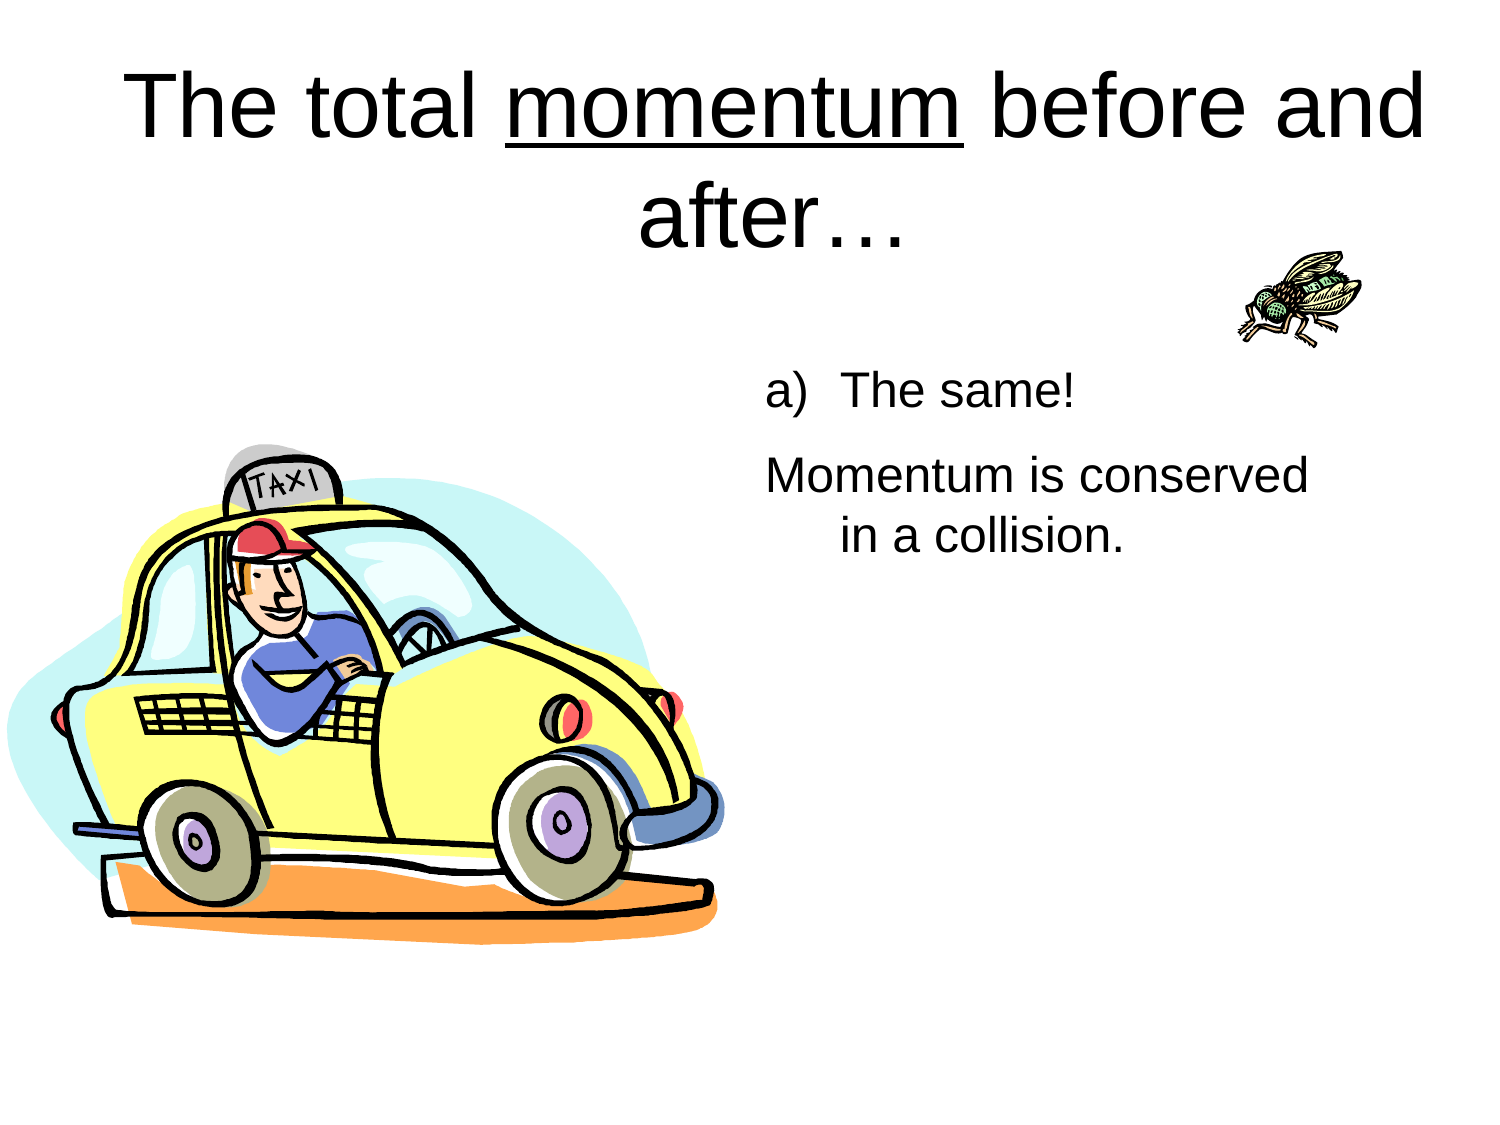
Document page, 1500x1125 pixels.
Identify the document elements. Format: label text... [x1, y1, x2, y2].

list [1237, 249, 1363, 350]
text_box The total momentum before and after… [99, 62, 1450, 250]
text_box The same! Momentum is conserved in a collision. [749, 350, 1338, 570]
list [0, 437, 732, 952]
